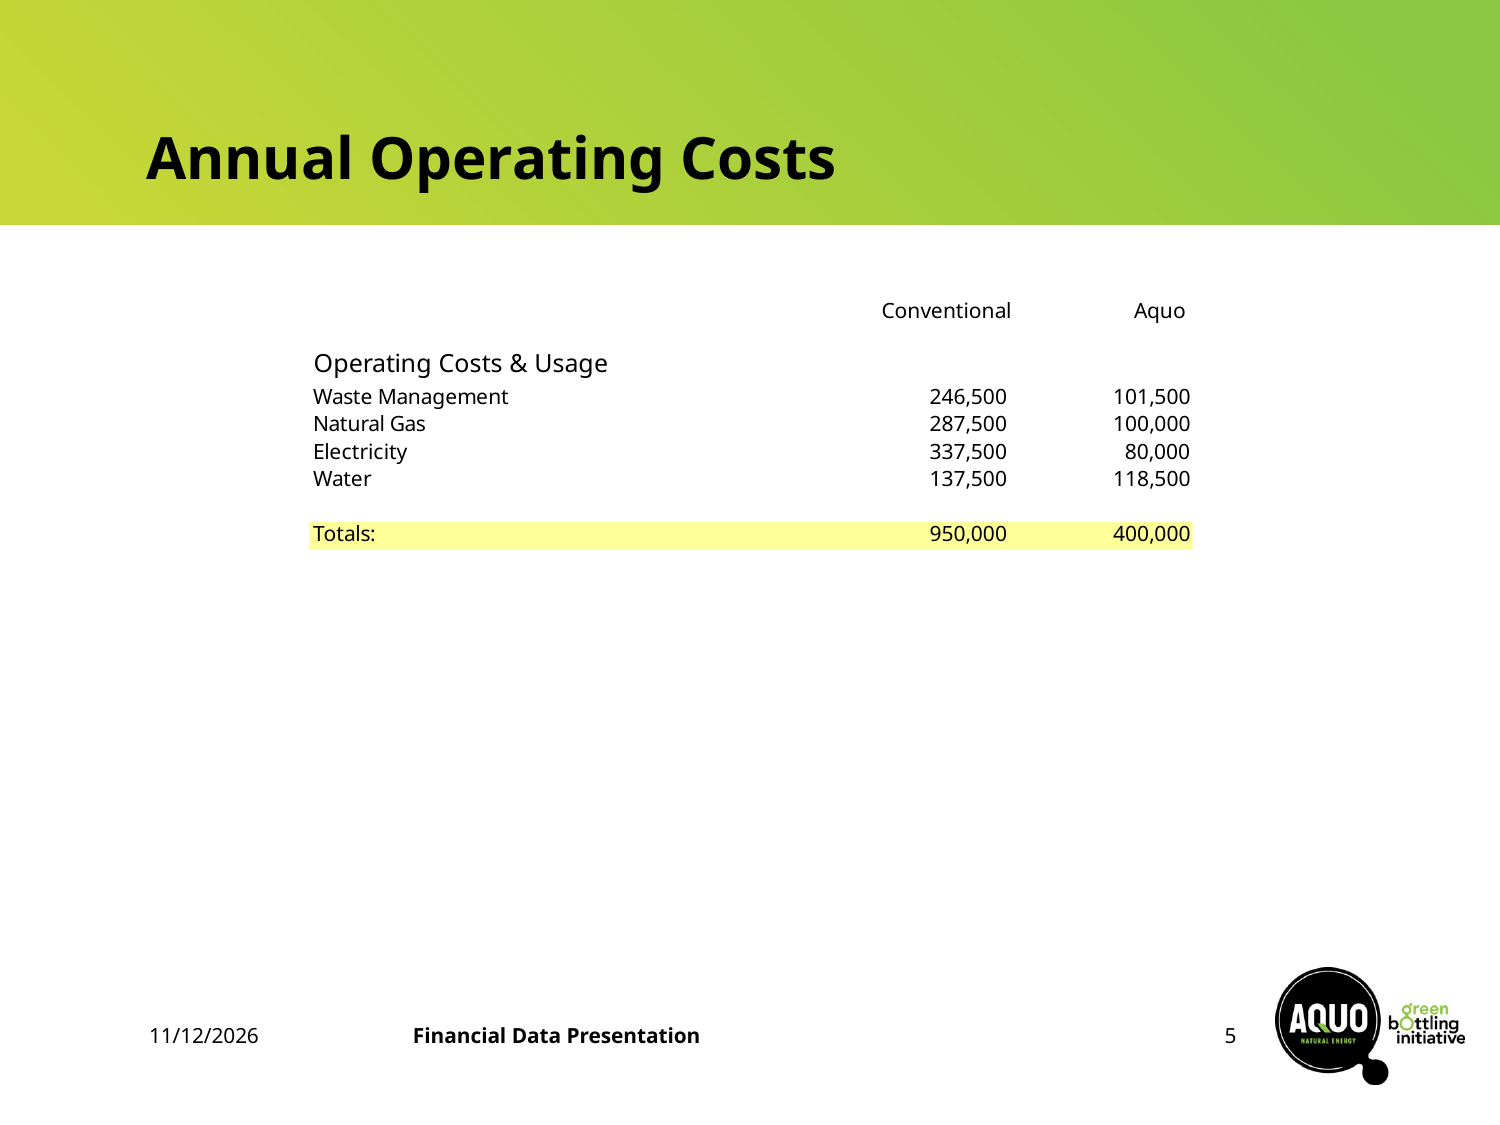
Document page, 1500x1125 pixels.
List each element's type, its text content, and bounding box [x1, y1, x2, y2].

picture [1275, 967, 1465, 1085]
picture [0, 0, 1500, 225]
footer Financial Data Presentation [397, 1014, 977, 1091]
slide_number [133, 1014, 390, 1091]
slide_number 5 [1015, 1014, 1252, 1091]
title Annual Operating Costs [130, 112, 1407, 201]
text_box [307, 297, 1194, 551]
